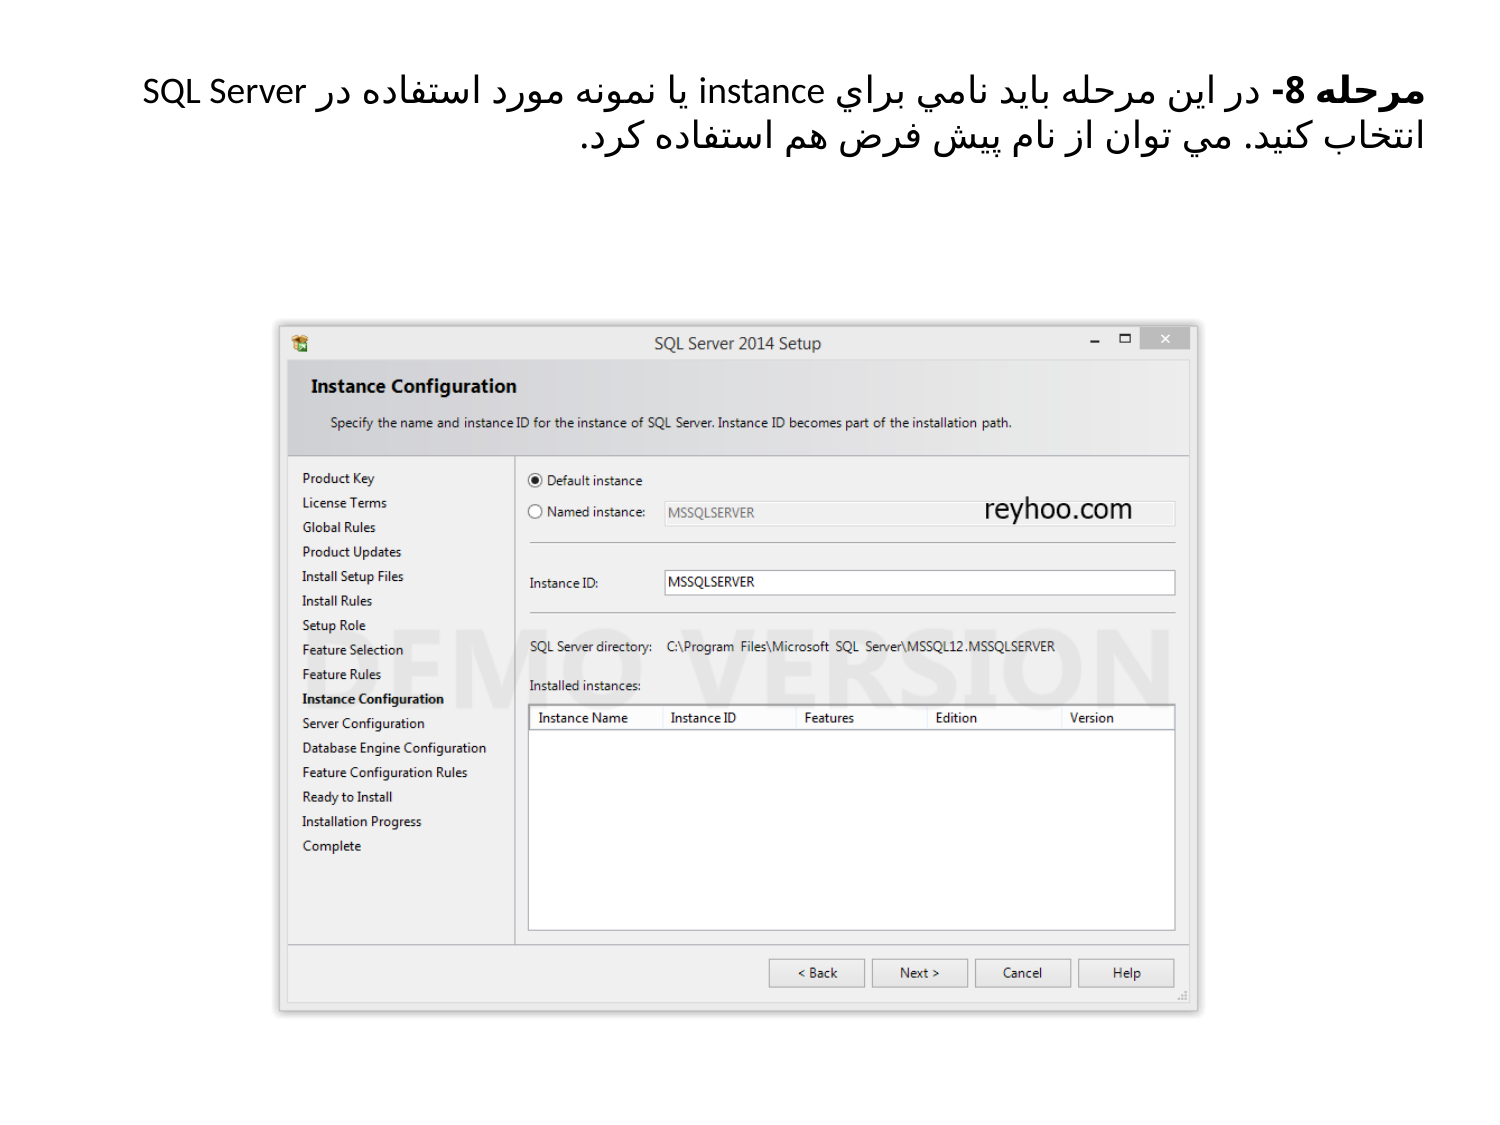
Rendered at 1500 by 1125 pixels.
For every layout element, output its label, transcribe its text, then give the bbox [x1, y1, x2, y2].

picture [269, 316, 1208, 1020]
text_box مرحله 8- در اين مرحله بايد نامي براي instance يا نمونه مورد استفاده در SQL Server انتخاب كنيد. مي توان از نام پيش فرض هم استفاده كرد. [70, 58, 1442, 164]
